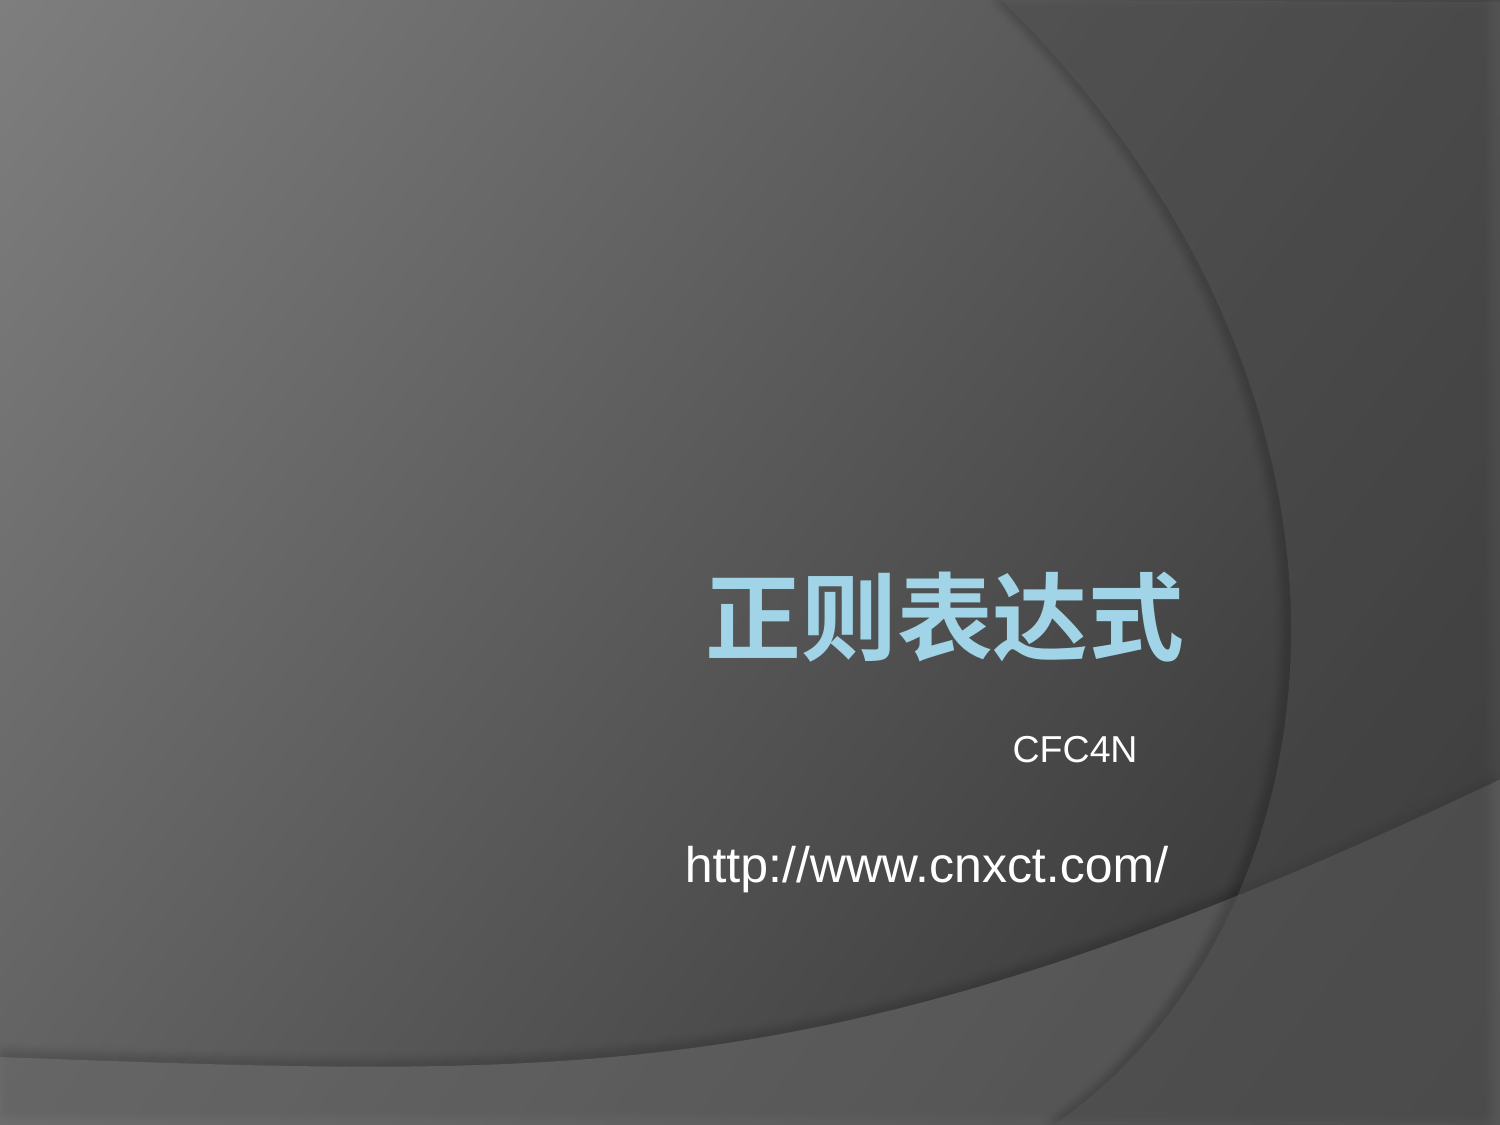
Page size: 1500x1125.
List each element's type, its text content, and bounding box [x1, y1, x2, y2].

title 正则表达式 [128, 550, 1192, 742]
text_box http://www.cnxct.com/ [515, 825, 1184, 901]
text_box CFC4N [997, 717, 1184, 778]
